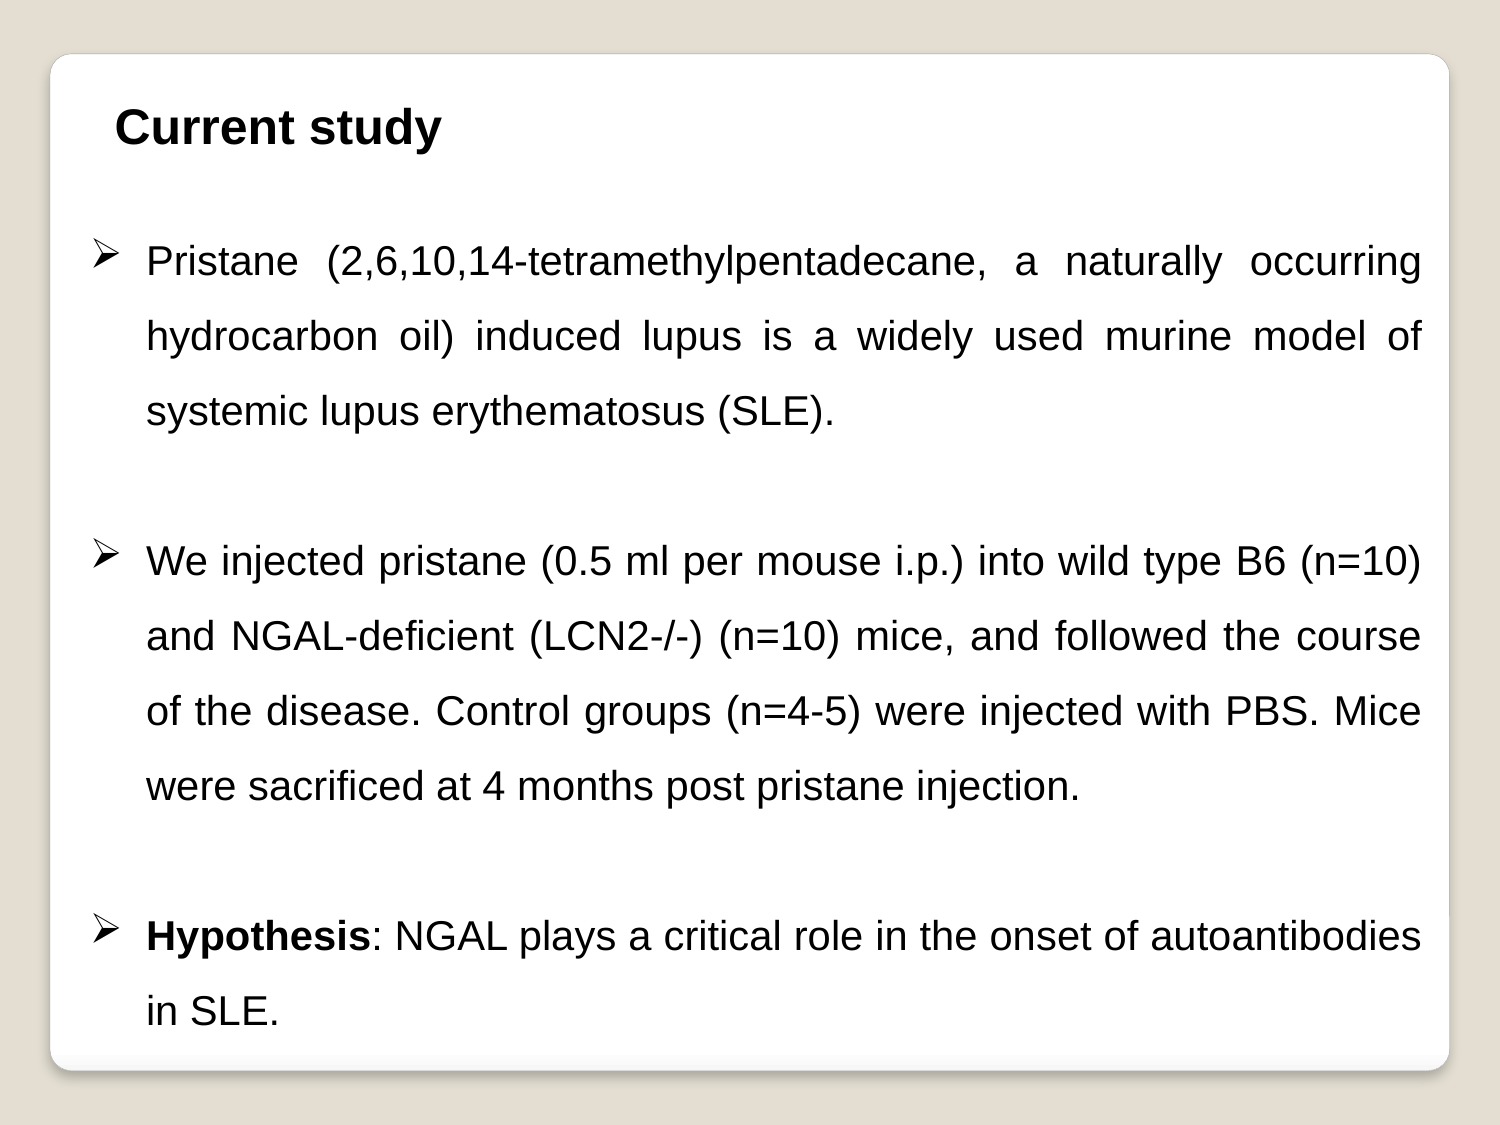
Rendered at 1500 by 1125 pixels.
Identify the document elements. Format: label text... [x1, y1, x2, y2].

text_box Current study [99, 87, 713, 163]
text_box Pristane (2,6,10,14-tetramethylpentadecane, a naturally occurring hydrocarbon oil) induced lupus is a widely used murine model of systemic lupus erythematosus (SLE). We injected pristane (0.5 ml per mouse i.p.) into wild type B6 (n=10) and NGAL-deficient (LCN2-/-) (n=10) mice, and followed the course of the disease. Control groups (n=4-5) were injected with PBS. Mice were sacrificed at 4 months post pristane injection. Hypothesis: NGAL plays a critical role in the onset of autoantibodies in SLE. [74, 201, 1438, 1116]
